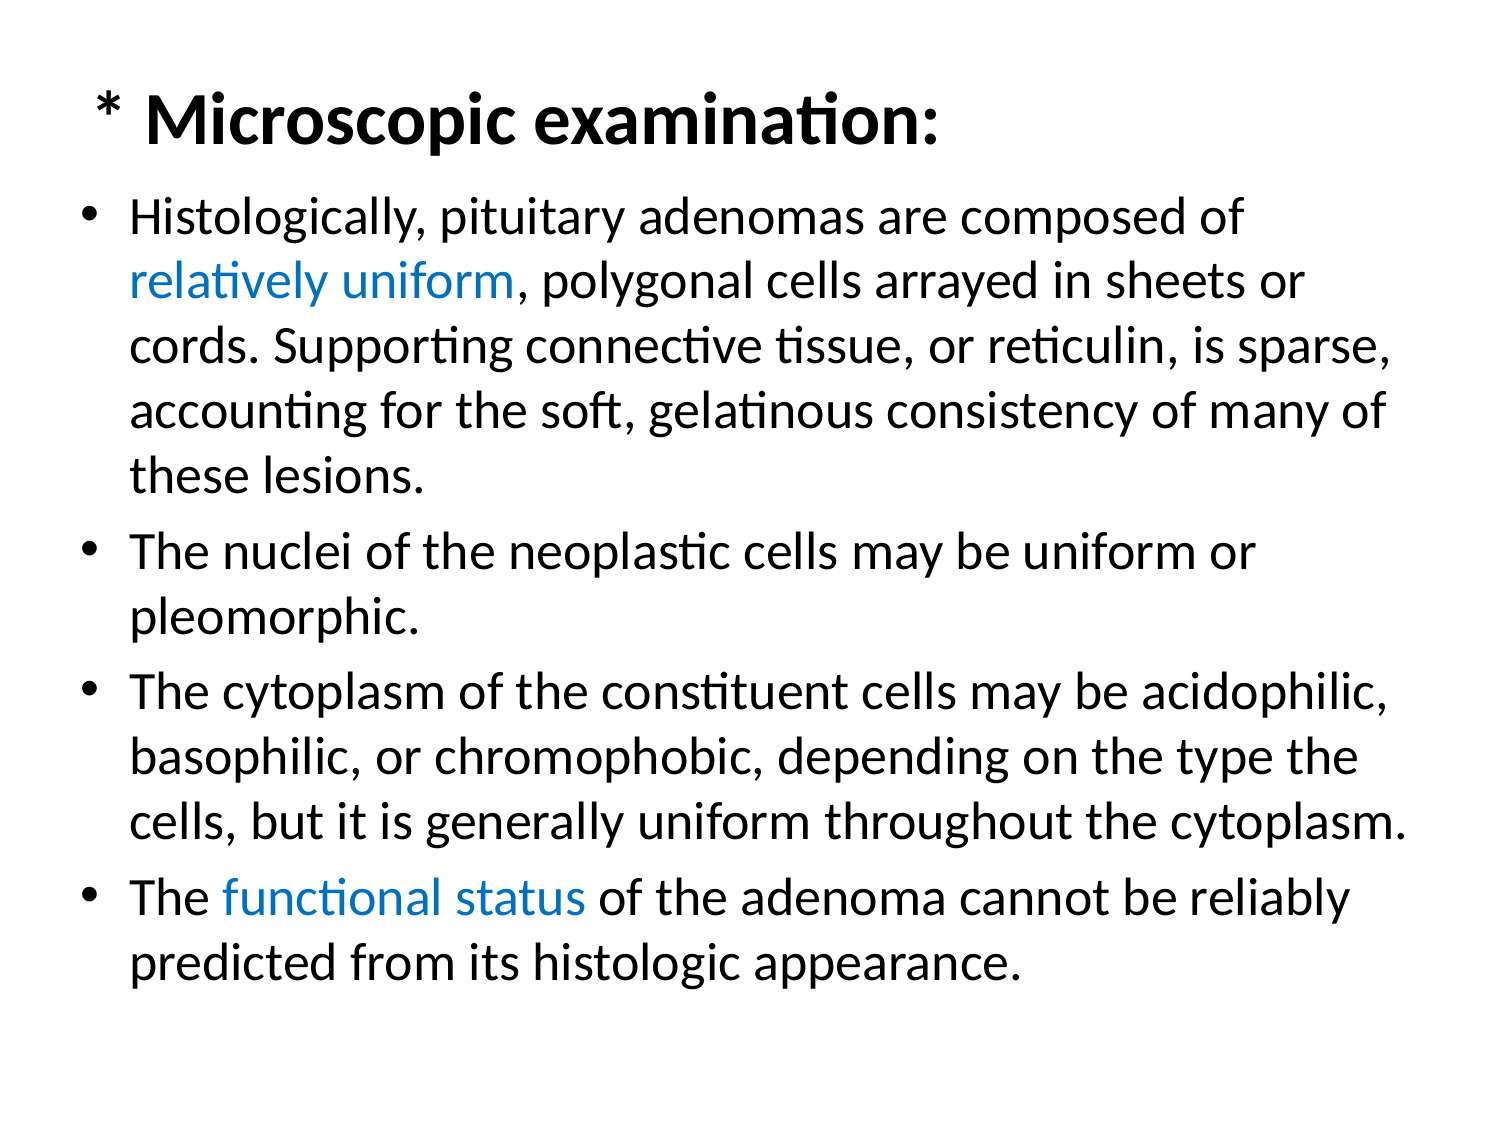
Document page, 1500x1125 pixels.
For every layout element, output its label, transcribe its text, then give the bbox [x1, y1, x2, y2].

title * Microscopic examination: [75, 45, 1365, 172]
list Histologically, pituitary adenomas are composed of relatively uniform, polygonal cells arrayed in sheets or cords. Supporting connective tissue, or reticulin, is sparse, accounting for the soft, gelatinous consistency of many of these lesions. The nuclei of the neoplastic cells may be uniform or pleomorphic. The cytoplasm of the constituent cells may be acidophilic, basophilic, or chromophobic, depending on the type the cells, but it is generally uniform throughout the cytoplasm. The functional status of the adenoma cannot be reliably predicted from its histologic appearance. [64, 172, 1425, 1047]
